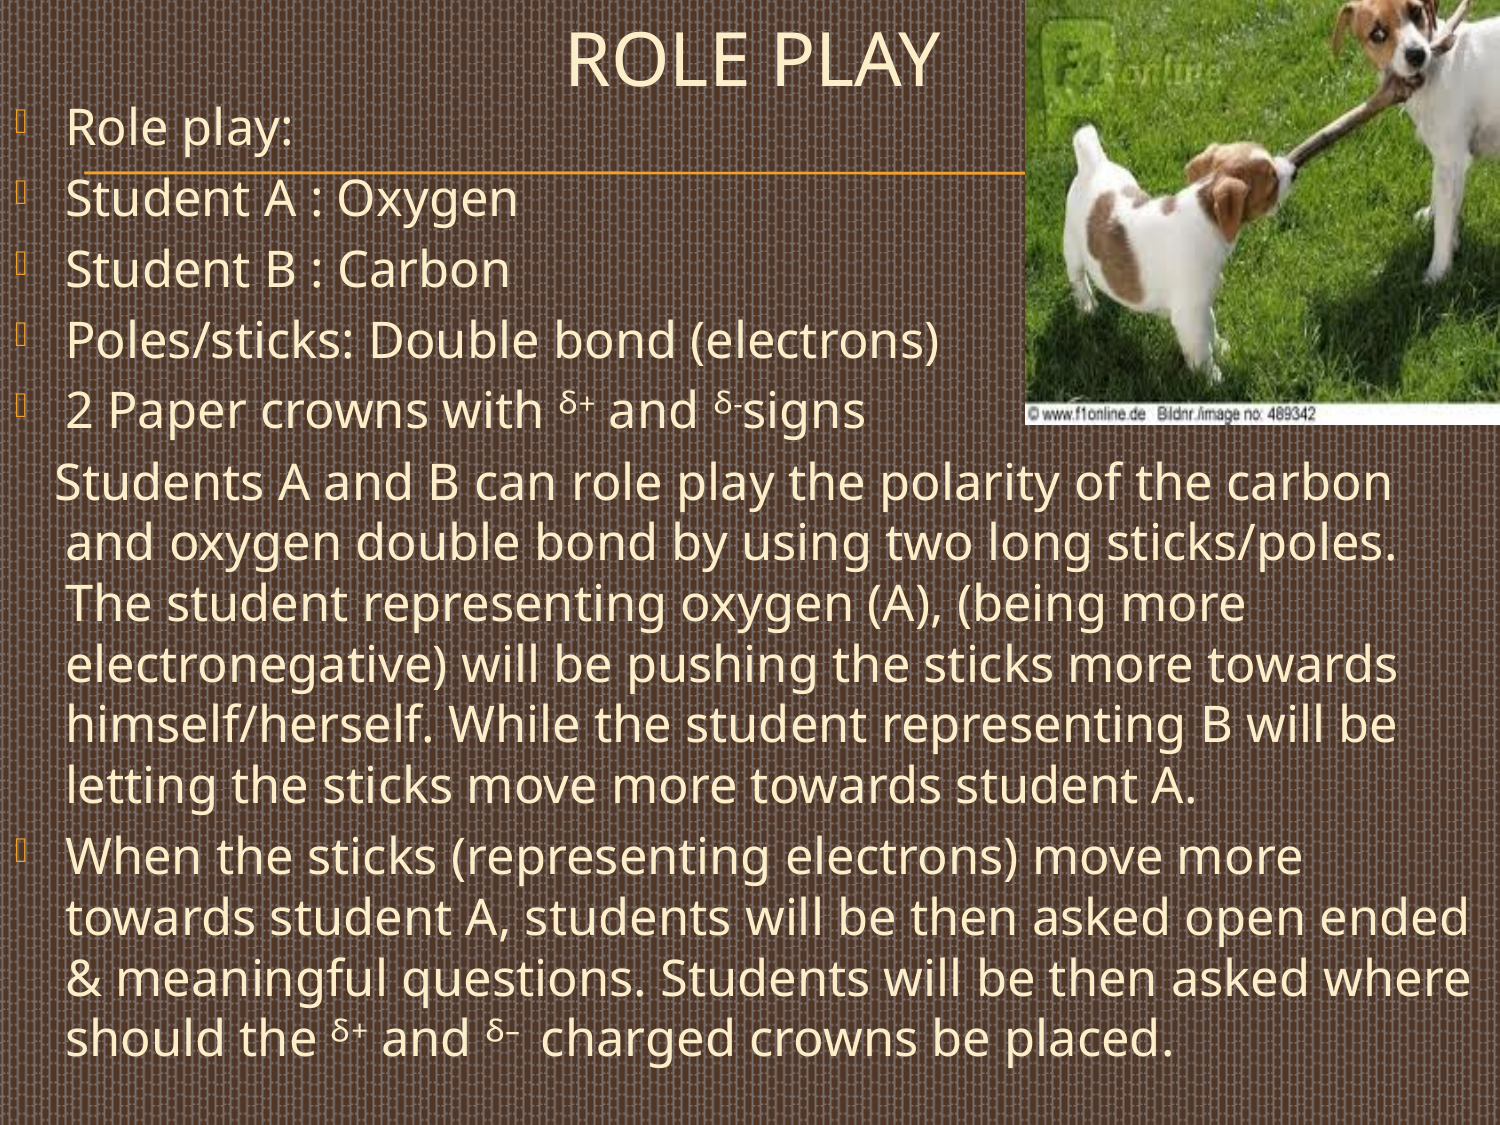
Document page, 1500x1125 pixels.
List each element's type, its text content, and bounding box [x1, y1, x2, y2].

list Role play: Student A : Oxygen Student B : Carbon Poles/sticks: Double bond (electrons) 2 Paper crowns with ᵟ+ and ᵟ-signs Students A and B can role play the polarity of the carbon and oxygen double bond by using two long sticks/poles. The student representing oxygen (A), (being more electronegative) will be pushing the sticks more towards himself/herself. While the student representing B will be letting the sticks move more towards student A. When the sticks (representing electrons) move more towards student A, students will be then asked open ended & meaningful questions. Students will be then asked where should the ᵟ+ and ᵟ– charged crowns be placed. [0, 87, 1500, 1125]
title Role play [50, 0, 1021, 87]
picture [1024, 0, 1500, 426]
